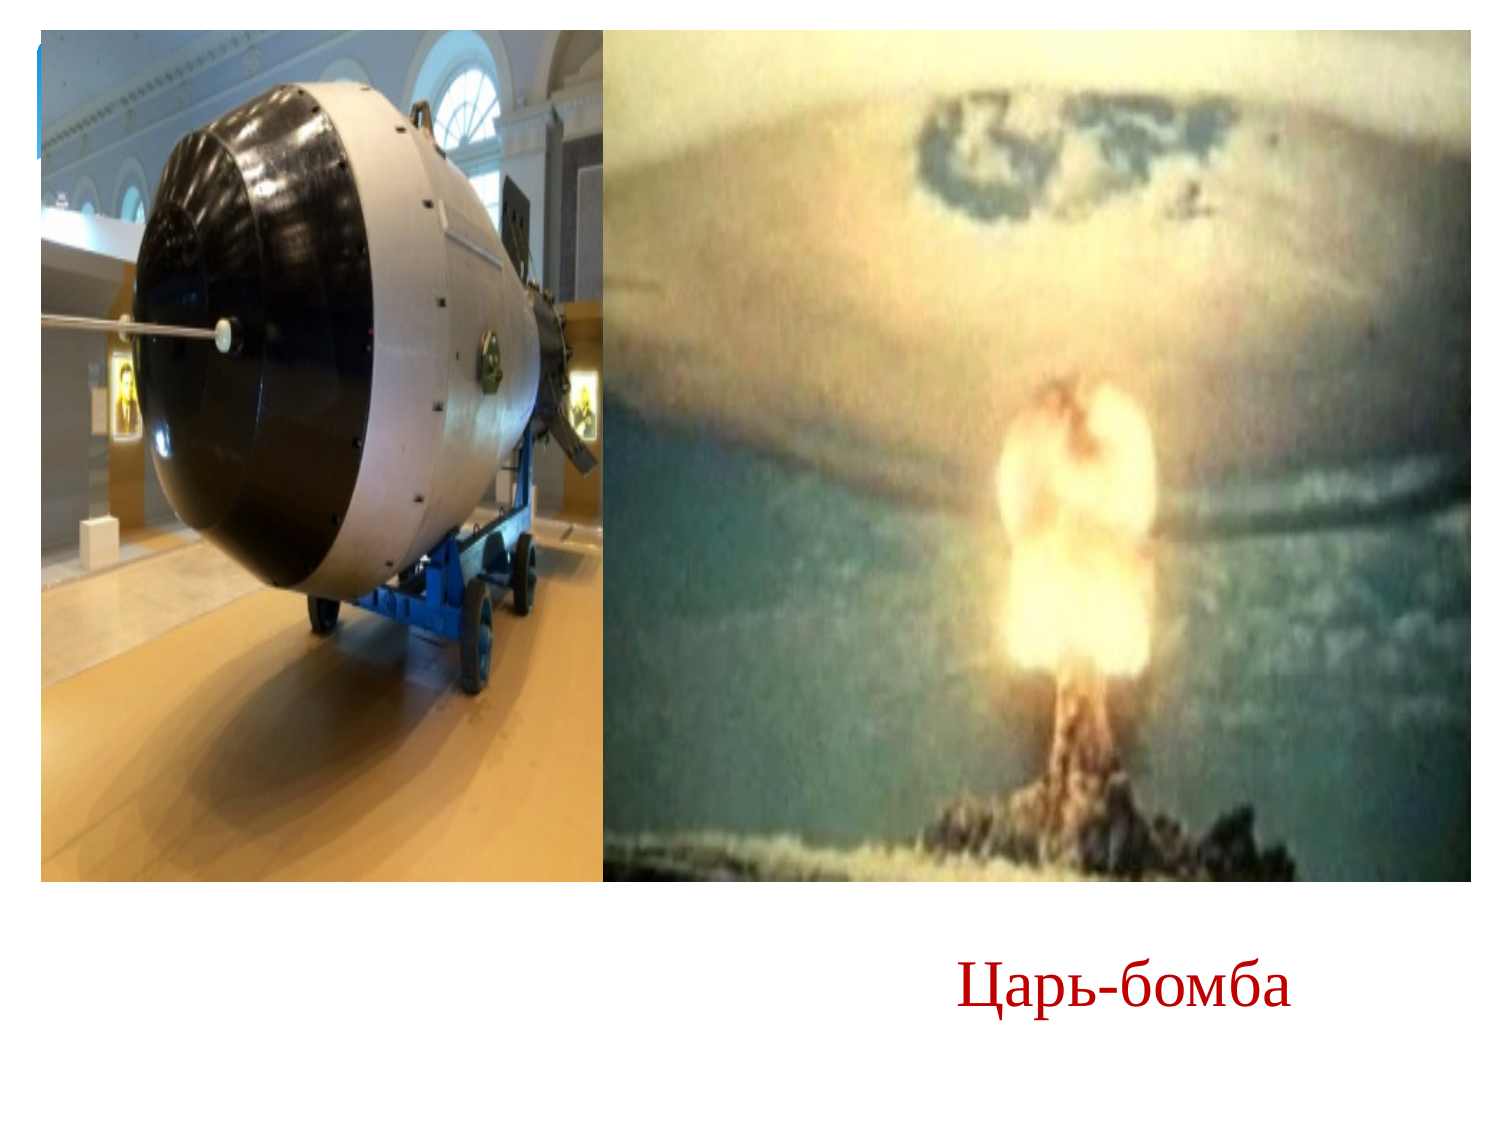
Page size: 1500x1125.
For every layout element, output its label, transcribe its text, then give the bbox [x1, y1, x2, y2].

picture [41, 30, 1471, 882]
text_box Царь-бомба [41, 890, 1471, 1027]
